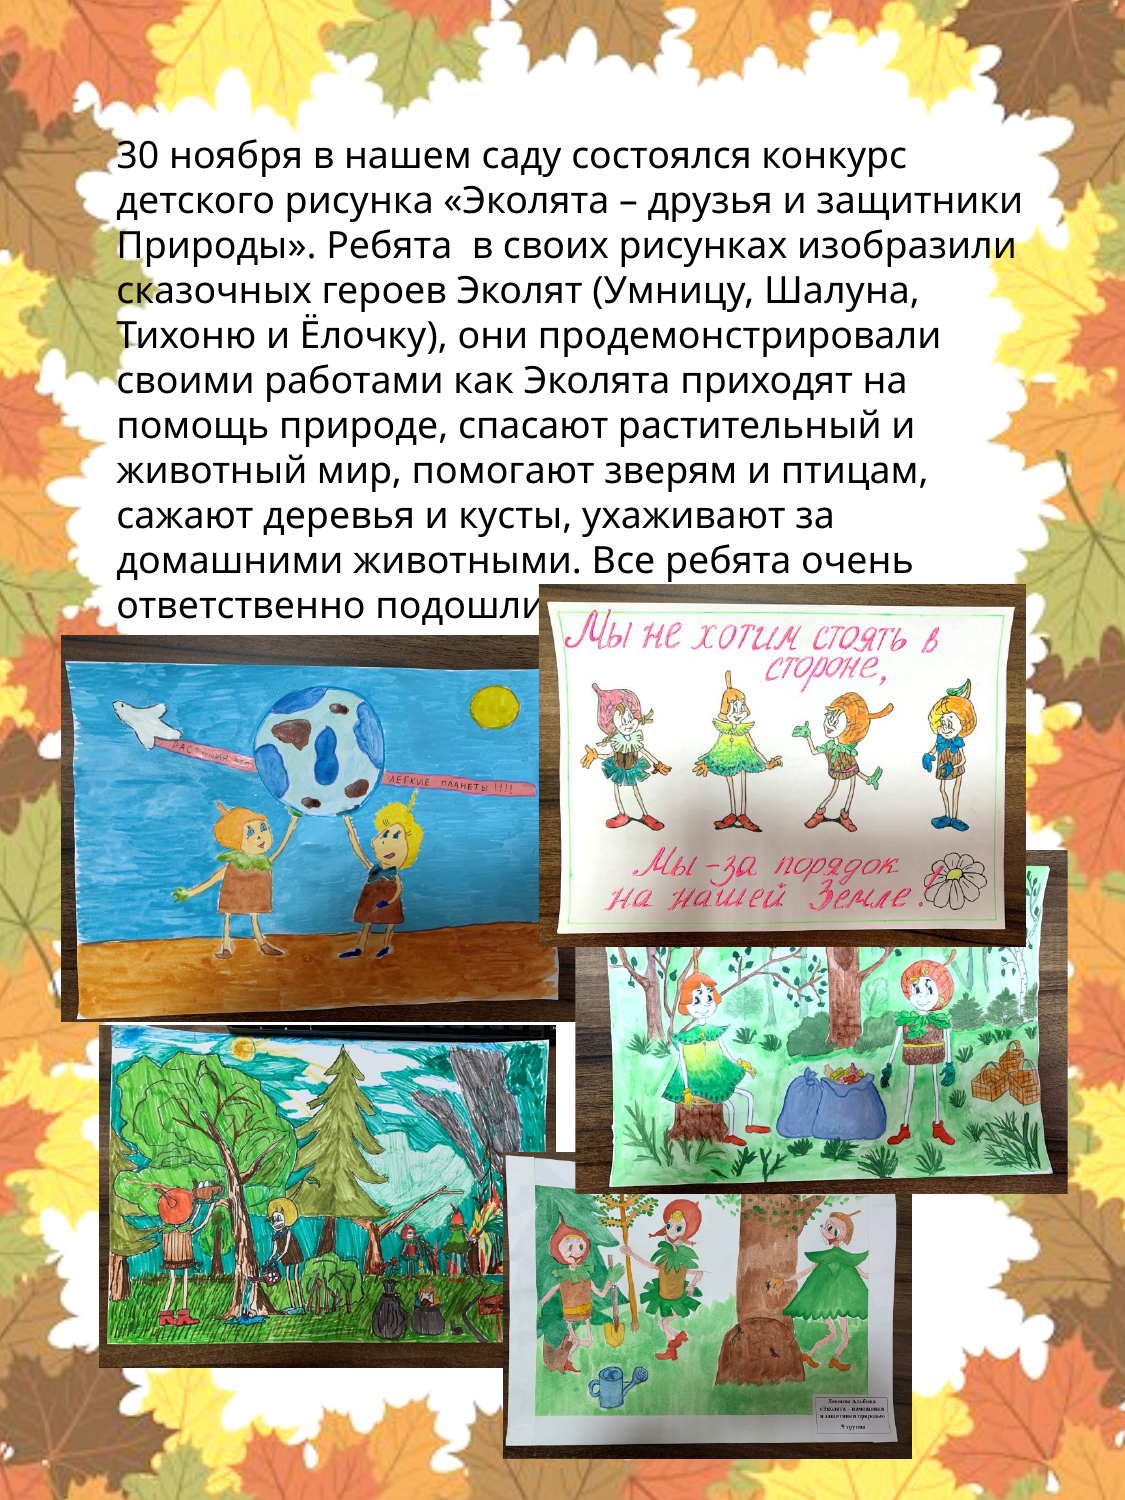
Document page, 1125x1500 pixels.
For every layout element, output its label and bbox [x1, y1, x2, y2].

text_box [0, 0, 1125, 1500]
